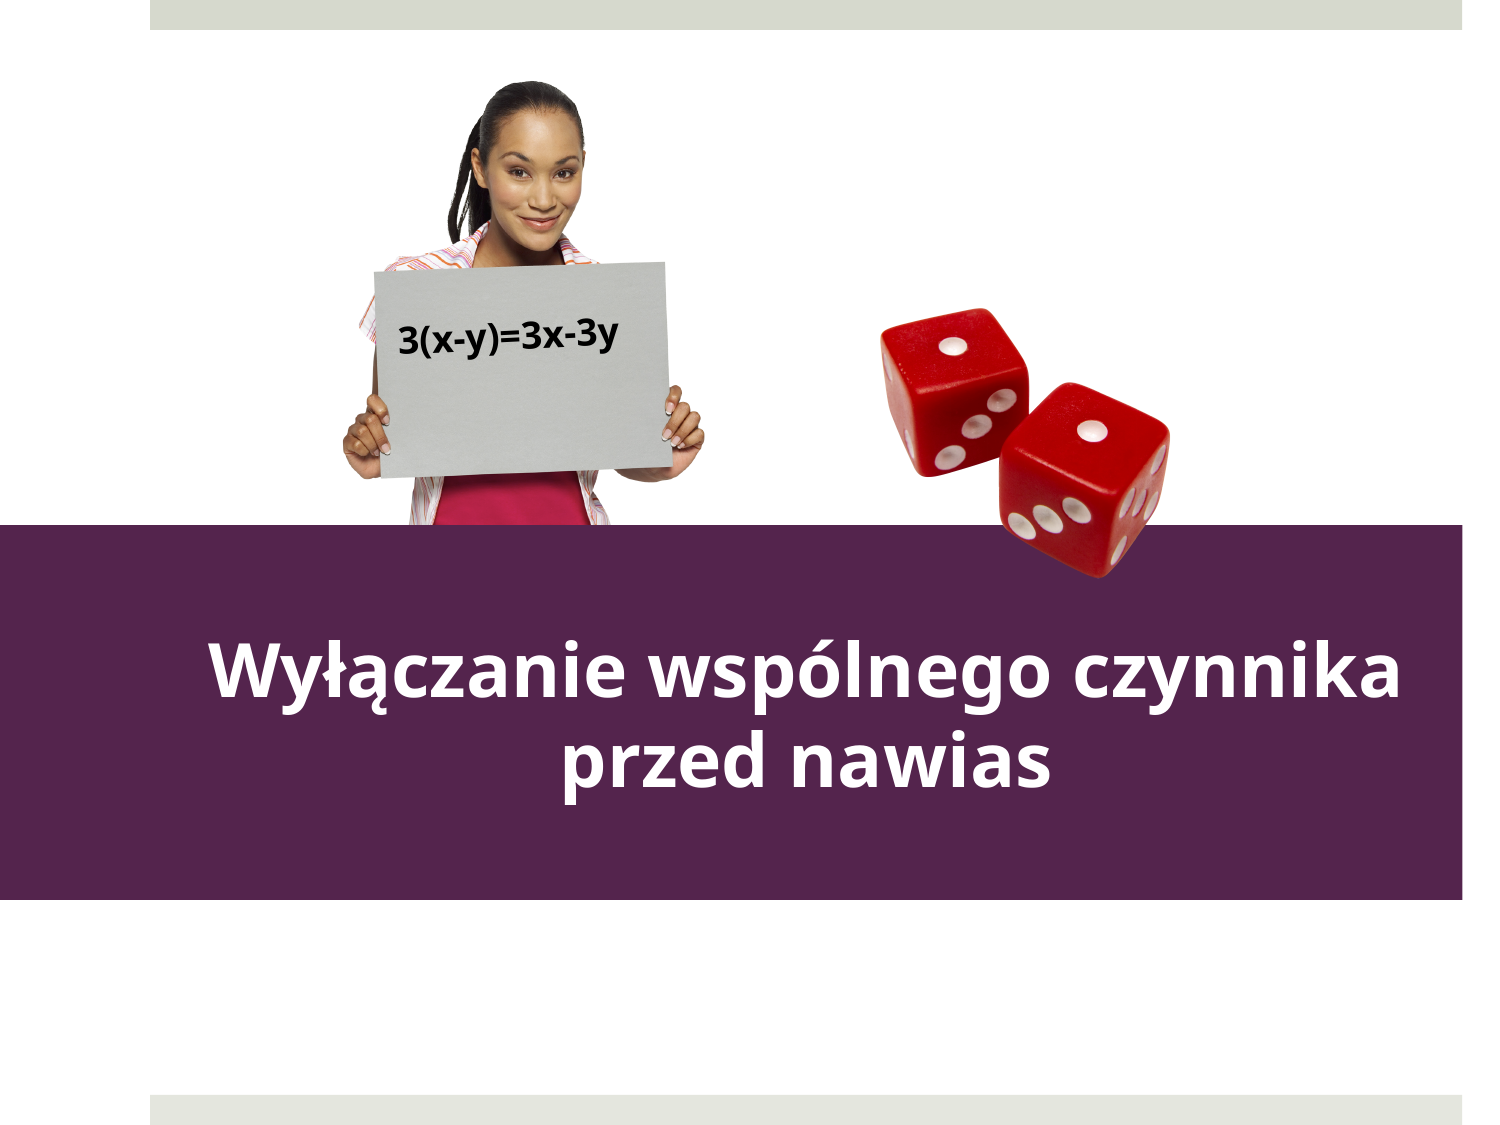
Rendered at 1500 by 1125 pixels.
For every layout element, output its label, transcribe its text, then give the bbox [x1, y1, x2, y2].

picture [875, 304, 1175, 582]
picture [333, 71, 714, 561]
title Wyłączanie wspólnego czynnika przed nawias [0, 525, 1463, 900]
